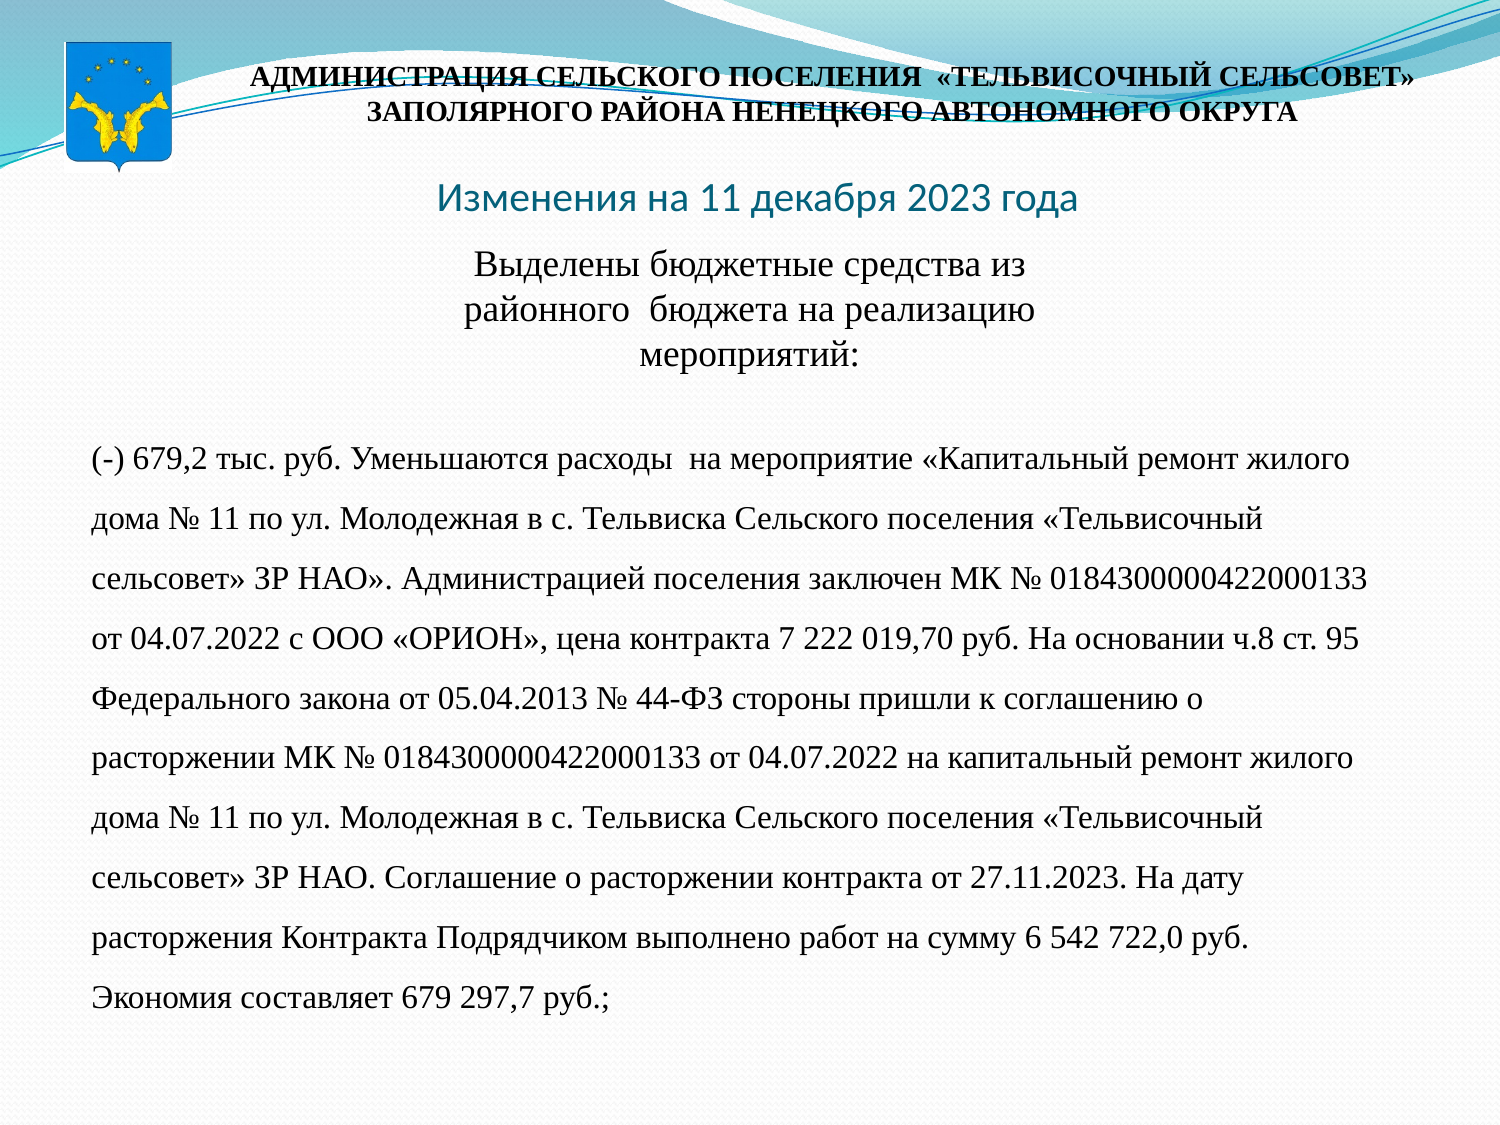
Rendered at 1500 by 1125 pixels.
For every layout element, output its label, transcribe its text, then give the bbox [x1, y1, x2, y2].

text_box Выделены бюджетные средства из районного бюджета на реализацию мероприятий: [374, 231, 1125, 382]
title Изменения на 11 декабря 2023 года [76, 160, 1440, 220]
picture [64, 42, 172, 173]
text_box АДМИНИСТРАЦИЯ СЕЛЬСКОГО ПОСЕЛЕНИЯ «ТЕЛЬВИСОЧНЫЙ СЕЛЬСОВЕТ» ЗАПОЛЯРНОГО РАЙОНА НЕНЕЦКОГО АВТОНОМНОГО ОКРУГА [206, 49, 1459, 135]
text_box (-) 679,2 тыс. руб. Уменьшаются расходы на мероприятие «Капитальный ремонт жилого дома № 11 по ул. Молодежная в с. Тельвиска Сельского поселения «Тельвисочный сельсовет» ЗР НАО». Администрацией поселения заключен МК № 0184300000422000133 от 04.07.2022 с ООО «ОРИОН», цена контракта 7 222 019,70 руб. На основании ч.8 ст. 95 Федерального закона от 05.04.2013 № 44-ФЗ стороны пришли к соглашению о расторжении МК № 0184300000422000133 от 04.07.2022 на капитальный ремонт жилого дома № 11 по ул. Молодежная в с. Тельвиска Сельского поселения «Тельвисочный сельсовет» ЗР НАО. Соглашение о расторжении контракта от 27.11.2023. На дату расторжения Контракта Подрядчиком выполнено работ на сумму 6 542 722,0 руб. Экономия составляет 679 297,7 руб.; [76, 408, 1412, 1023]
